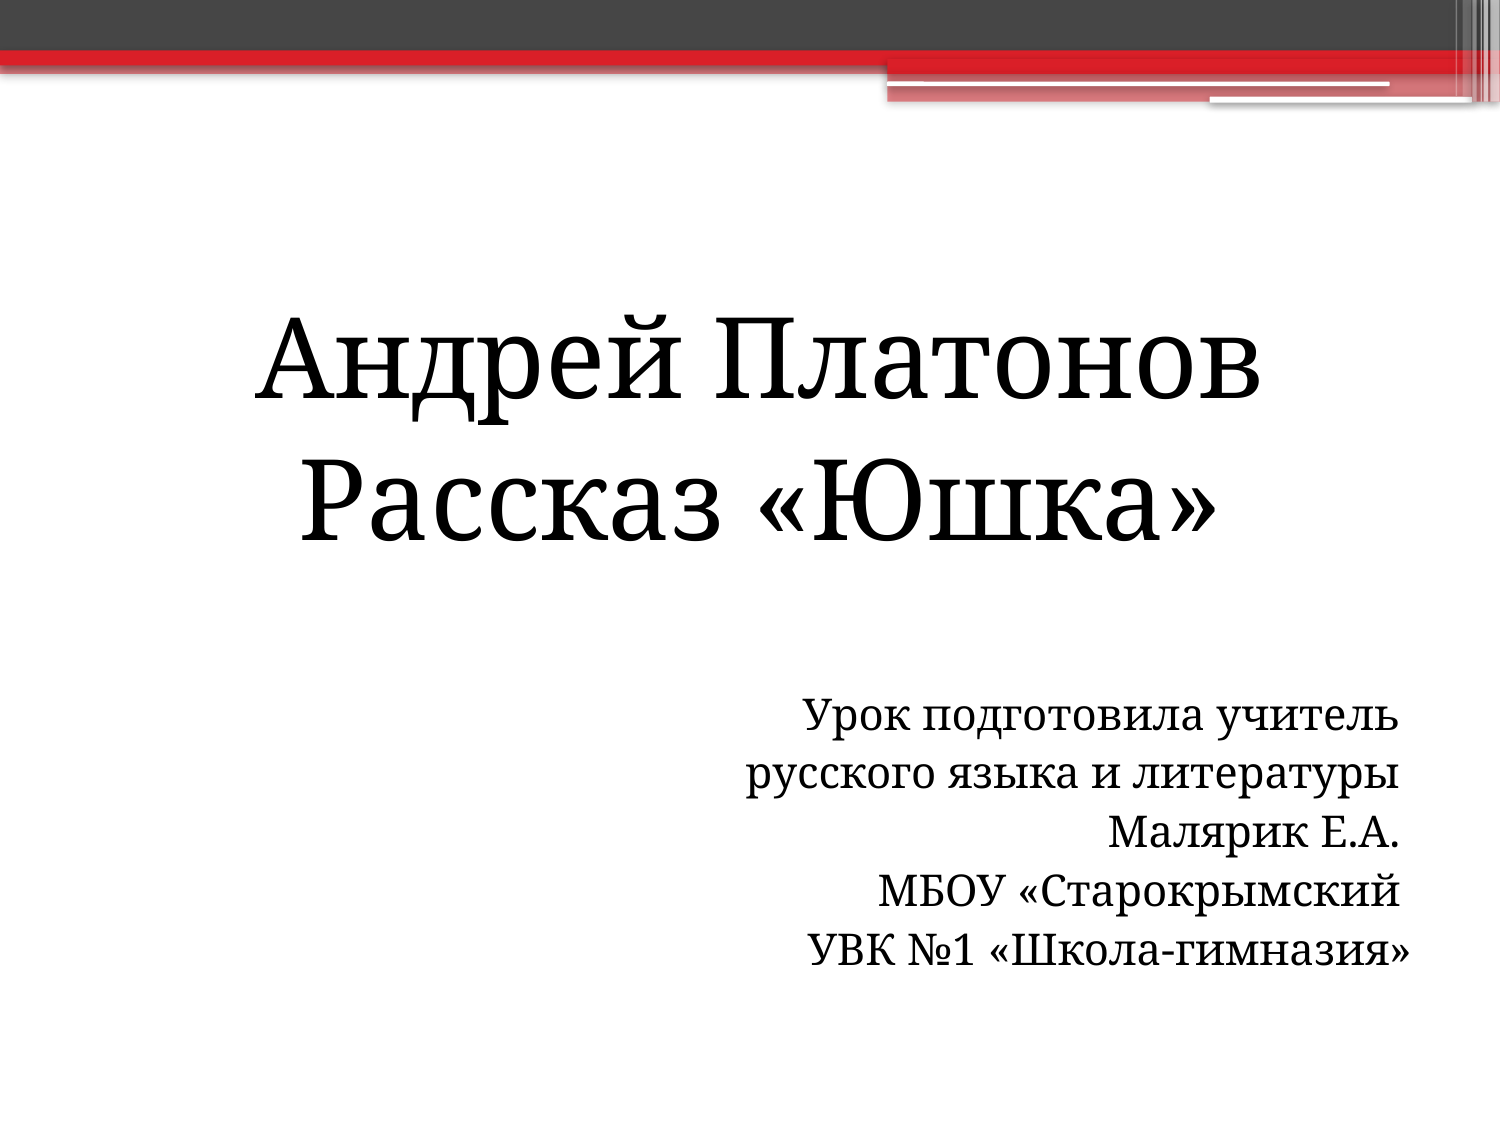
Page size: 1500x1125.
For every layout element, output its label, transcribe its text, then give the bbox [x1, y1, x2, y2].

list Андрей Платонов Рассказ «Юшка» Урок подготовила учитель русского языка и литературы Малярик Е.А. МБОУ «Старокрымский УВК №1 «Школа-гимназия» [76, 278, 1427, 989]
